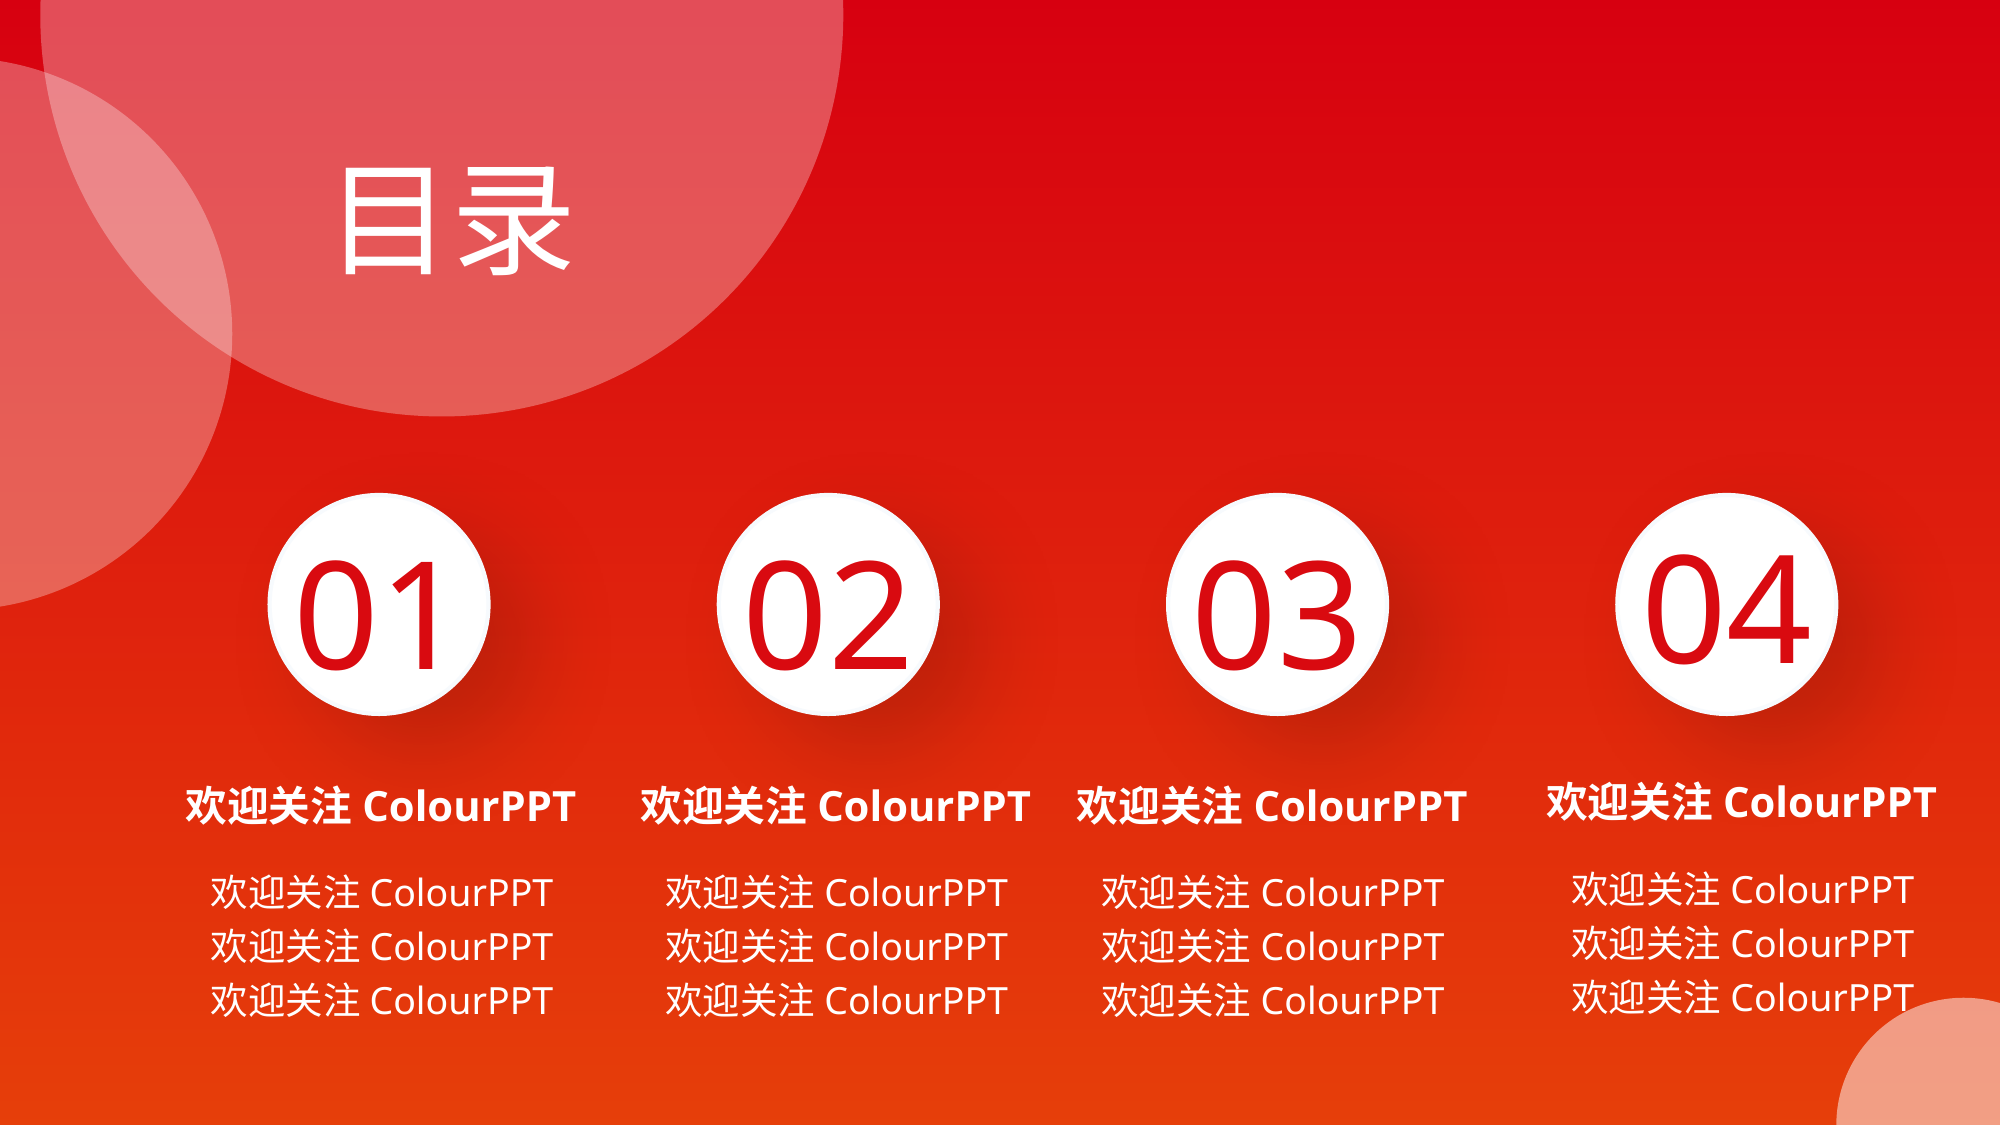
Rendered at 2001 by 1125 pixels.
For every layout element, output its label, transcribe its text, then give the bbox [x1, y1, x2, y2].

text_box 02 [727, 511, 929, 707]
text_box [929, 558, 939, 650]
text_box [1236, 707, 1319, 715]
text_box 欢迎关注ColourPPT 欢迎关注ColourPPT 欢迎关注ColourPPT [1086, 852, 1460, 1030]
text_box [717, 560, 727, 649]
text_box [1616, 559, 1626, 650]
text_box 欢迎关注ColourPPT [625, 772, 1047, 838]
text_box [1378, 558, 1389, 651]
text_box [1835, 996, 2000, 1125]
text_box [39, 0, 845, 418]
text_box [769, 493, 888, 511]
text_box 欢迎关注ColourPPT [1061, 772, 1483, 838]
text_box [320, 493, 438, 511]
text_box [338, 707, 421, 715]
text_box 04 [1626, 505, 1828, 701]
text_box [0, 60, 234, 608]
text_box [1828, 560, 1838, 649]
text_box 欢迎关注ColourPPT 欢迎关注ColourPPT 欢迎关注ColourPPT [1556, 849, 1930, 1026]
text_box [480, 559, 490, 650]
text_box 欢迎关注ColourPPT [170, 772, 592, 838]
text_box [1673, 701, 1781, 715]
text_box 01 [278, 511, 480, 707]
text_box [1218, 493, 1337, 511]
text_box [787, 707, 870, 715]
text_box [268, 559, 278, 650]
text_box 03 [1177, 511, 1378, 707]
text_box 欢迎关注ColourPPT [1531, 768, 1952, 834]
text_box 欢迎关注ColourPPT 欢迎关注ColourPPT 欢迎关注ColourPPT [650, 852, 1024, 1030]
text_box [1678, 493, 1775, 505]
text_box [1167, 558, 1177, 651]
text_box 欢迎关注ColourPPT 欢迎关注ColourPPT 欢迎关注ColourPPT [195, 852, 569, 1030]
